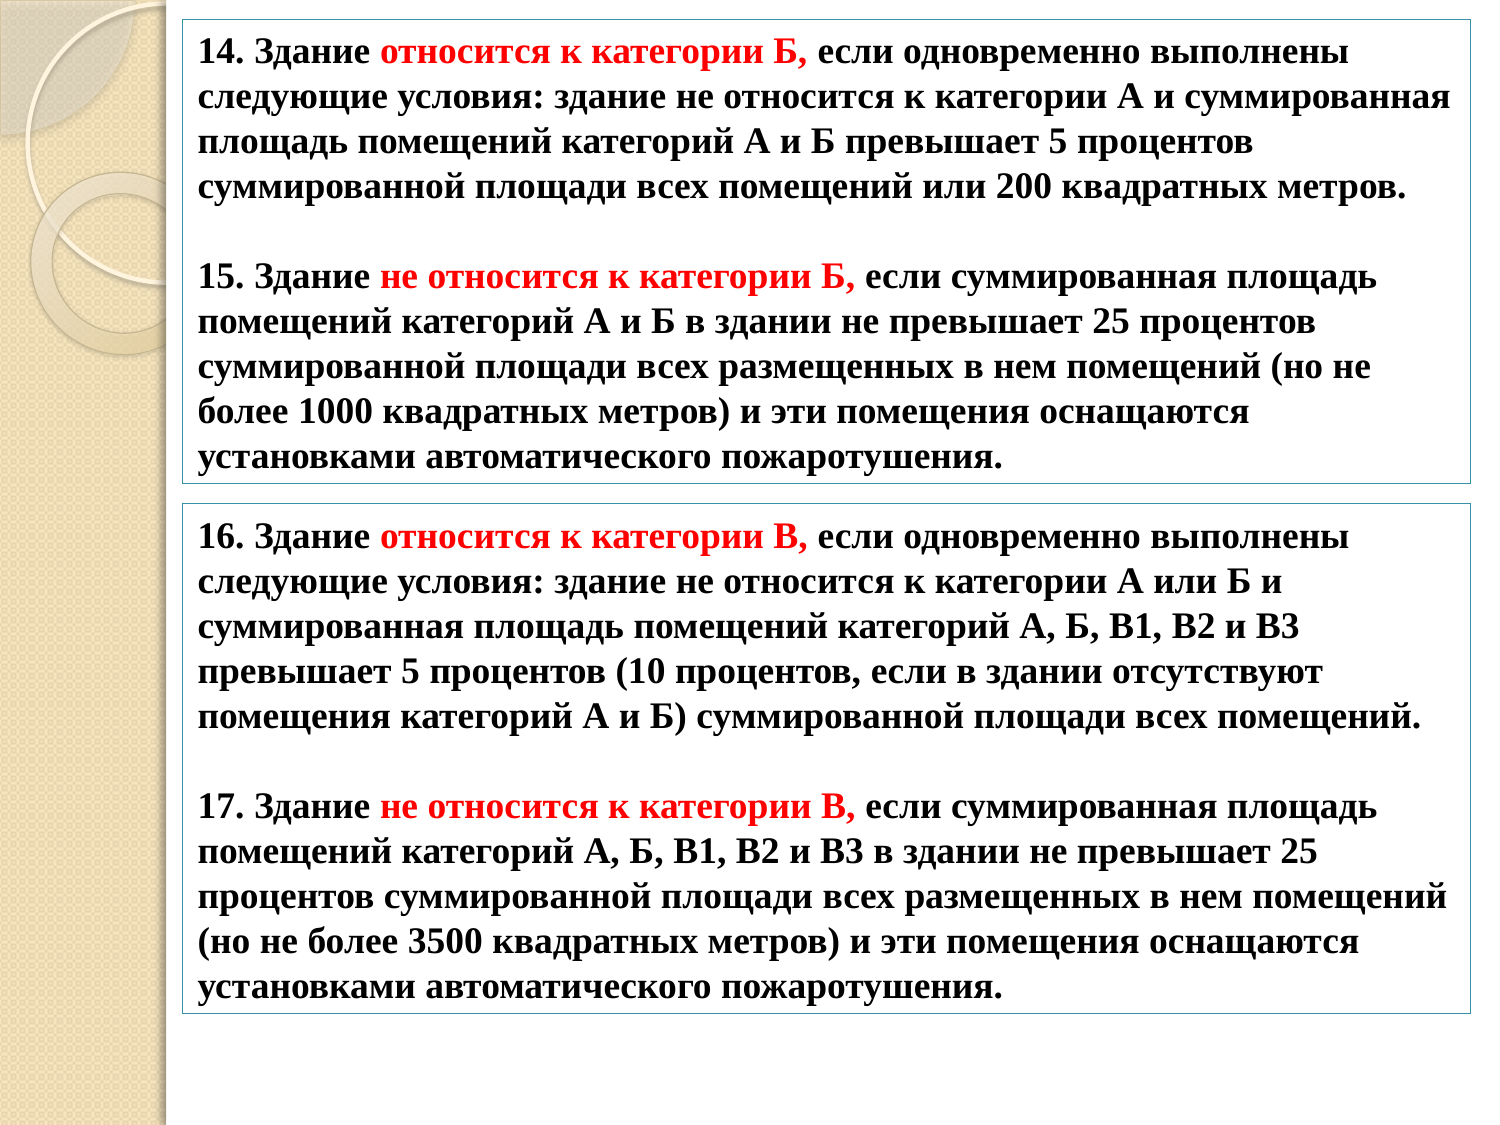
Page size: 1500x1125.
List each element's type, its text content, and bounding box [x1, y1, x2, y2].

text_box 16. Здание относится к категории В, если одновременно выполнены следующие условия: здание не относится к категории А или Б и суммированная площадь помещений категорий А, Б, B1, В2 и В3 превышает 5 процентов (10 процентов, если в здании отсутствуют помещения категорий А и Б) суммированной площади всех помещений. 17. Здание не относится к категории В, если суммированная площадь помещений категорий А, Б, В1, В2 и В3 в здании не превышает 25 процентов суммированной площади всех размещенных в нем помещений (но не более 3500 квадратных метров) и эти помещения оснащаются установками автоматического пожаротушения. [182, 503, 1471, 1014]
text_box 14. Здание относится к категории Б, если одновременно выполнены следующие условия: здание не относится к категории А и суммированная площадь помещений категорий А и Б превышает 5 процентов суммированной площади всех помещений или 200 квадратных метров. 15. Здание не относится к категории Б, если суммированная площадь помещений категорий А и Б в здании не превышает 25 процентов суммированной площади всех размещенных в нем помещений (но не более 1000 квадратных метров) и эти помещения оснащаются установками автоматического пожаротушения. [182, 19, 1471, 484]
